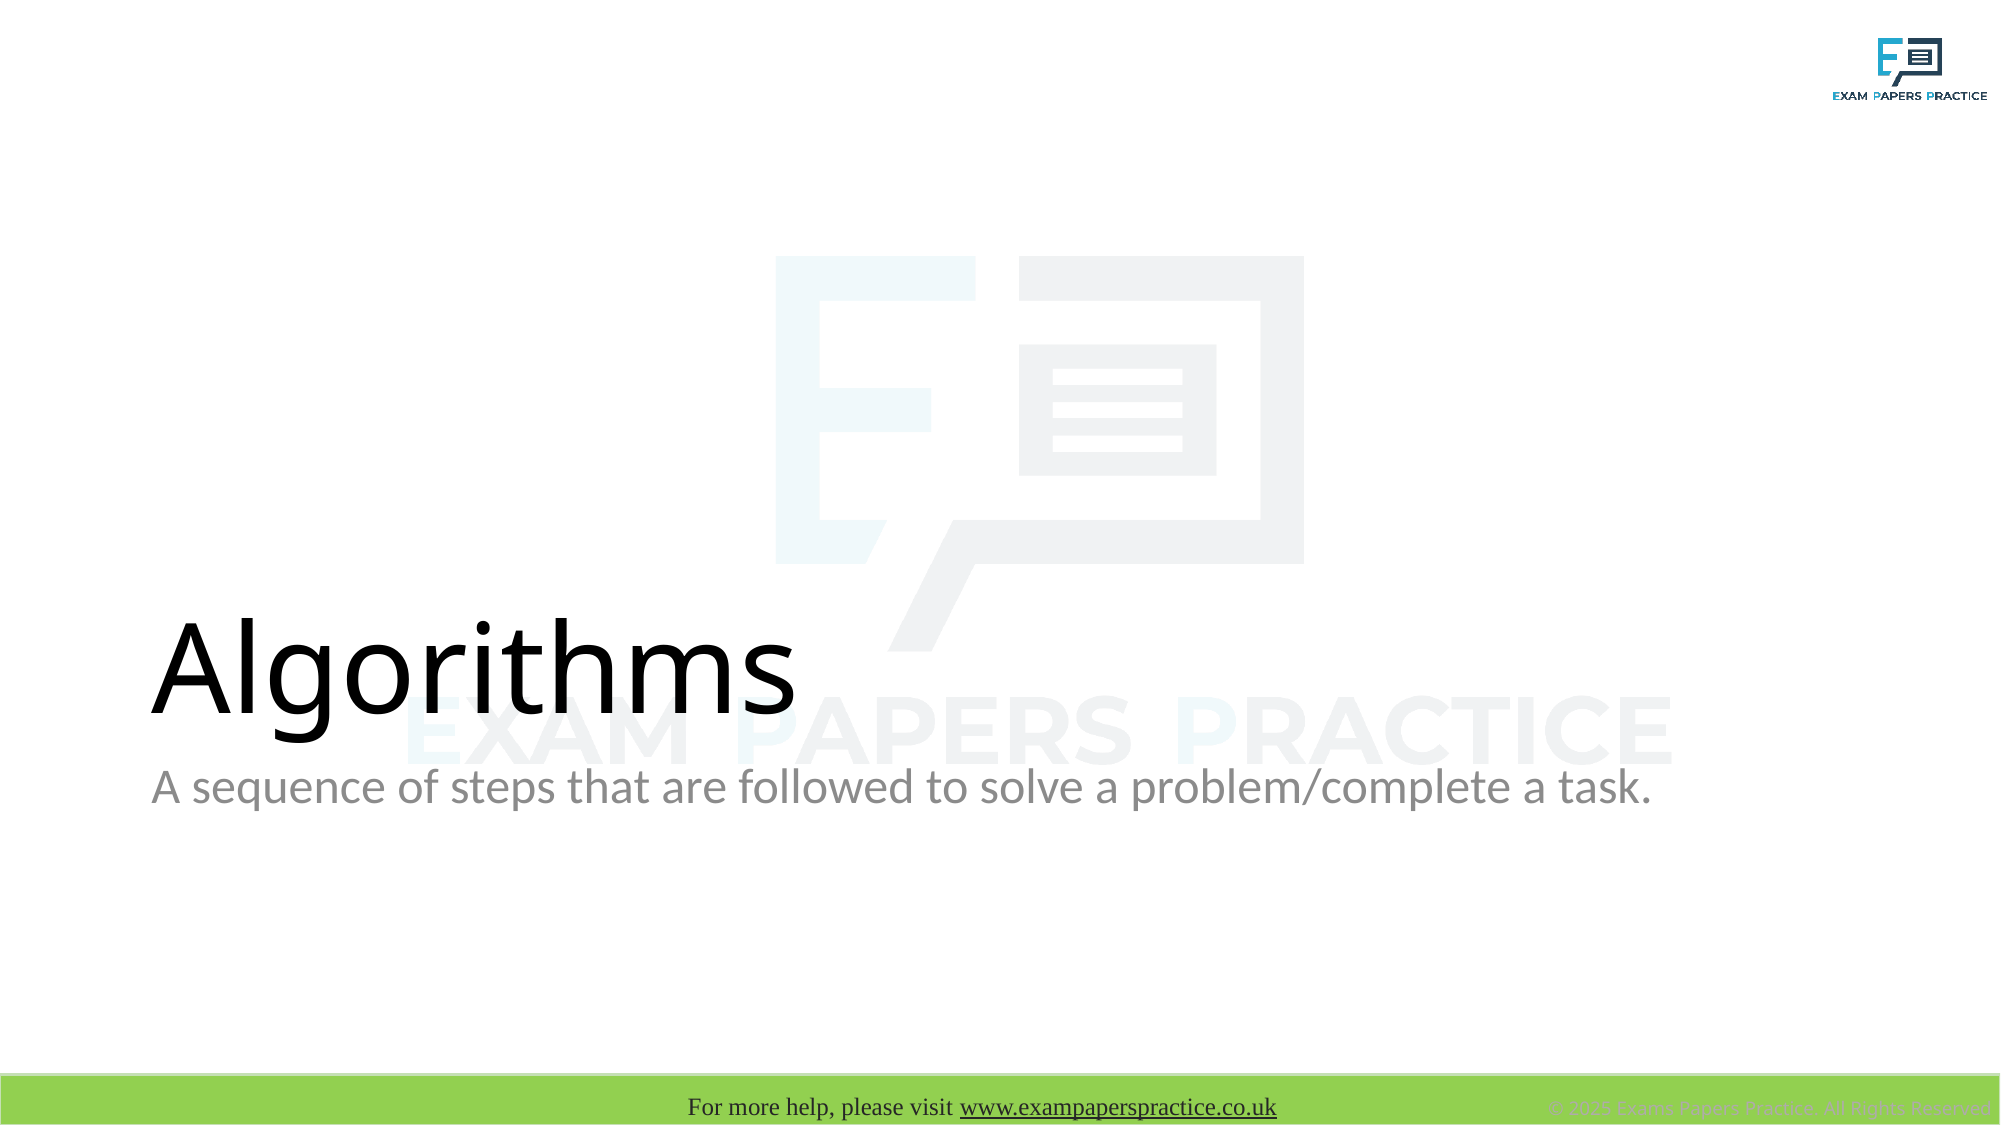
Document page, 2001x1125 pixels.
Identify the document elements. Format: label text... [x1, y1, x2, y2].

title Algorithms [136, 280, 1862, 749]
list A sequence of steps that are followed to solve a problem/complete a task. [136, 752, 1862, 999]
